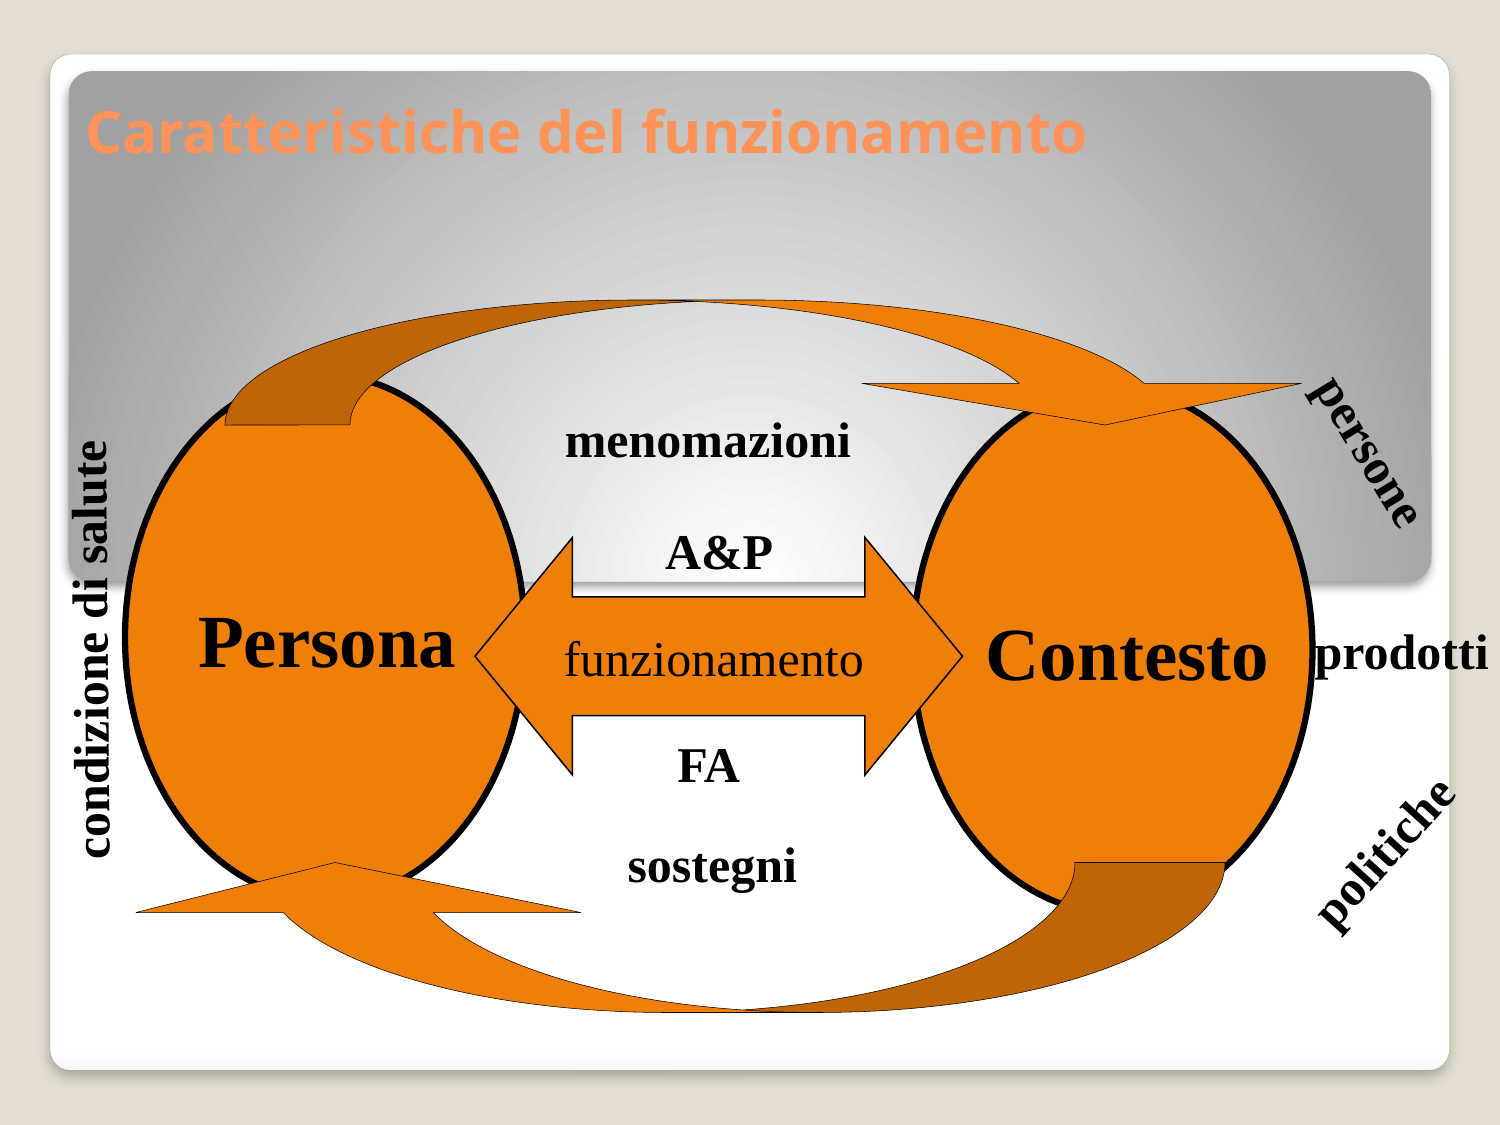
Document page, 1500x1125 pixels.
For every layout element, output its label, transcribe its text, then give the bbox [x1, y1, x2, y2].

text_box prodotti [1299, 612, 1500, 688]
text_box A&P [650, 512, 789, 588]
text_box [135, 862, 1225, 1013]
text_box Persona [125, 383, 523, 883]
text_box menomazioni [549, 399, 867, 475]
text_box [225, 299, 1292, 426]
text_box FA [662, 724, 763, 800]
text_box funzionamento [474, 537, 963, 775]
text_box persone [1290, 346, 1457, 554]
text_box sostegni [524, 824, 900, 900]
text_box condizione di salute [47, 424, 127, 875]
text_box Caratteristiche del funzionamento [70, 87, 1421, 275]
text_box politiche [1282, 745, 1481, 954]
text_box Contesto [916, 407, 1311, 903]
